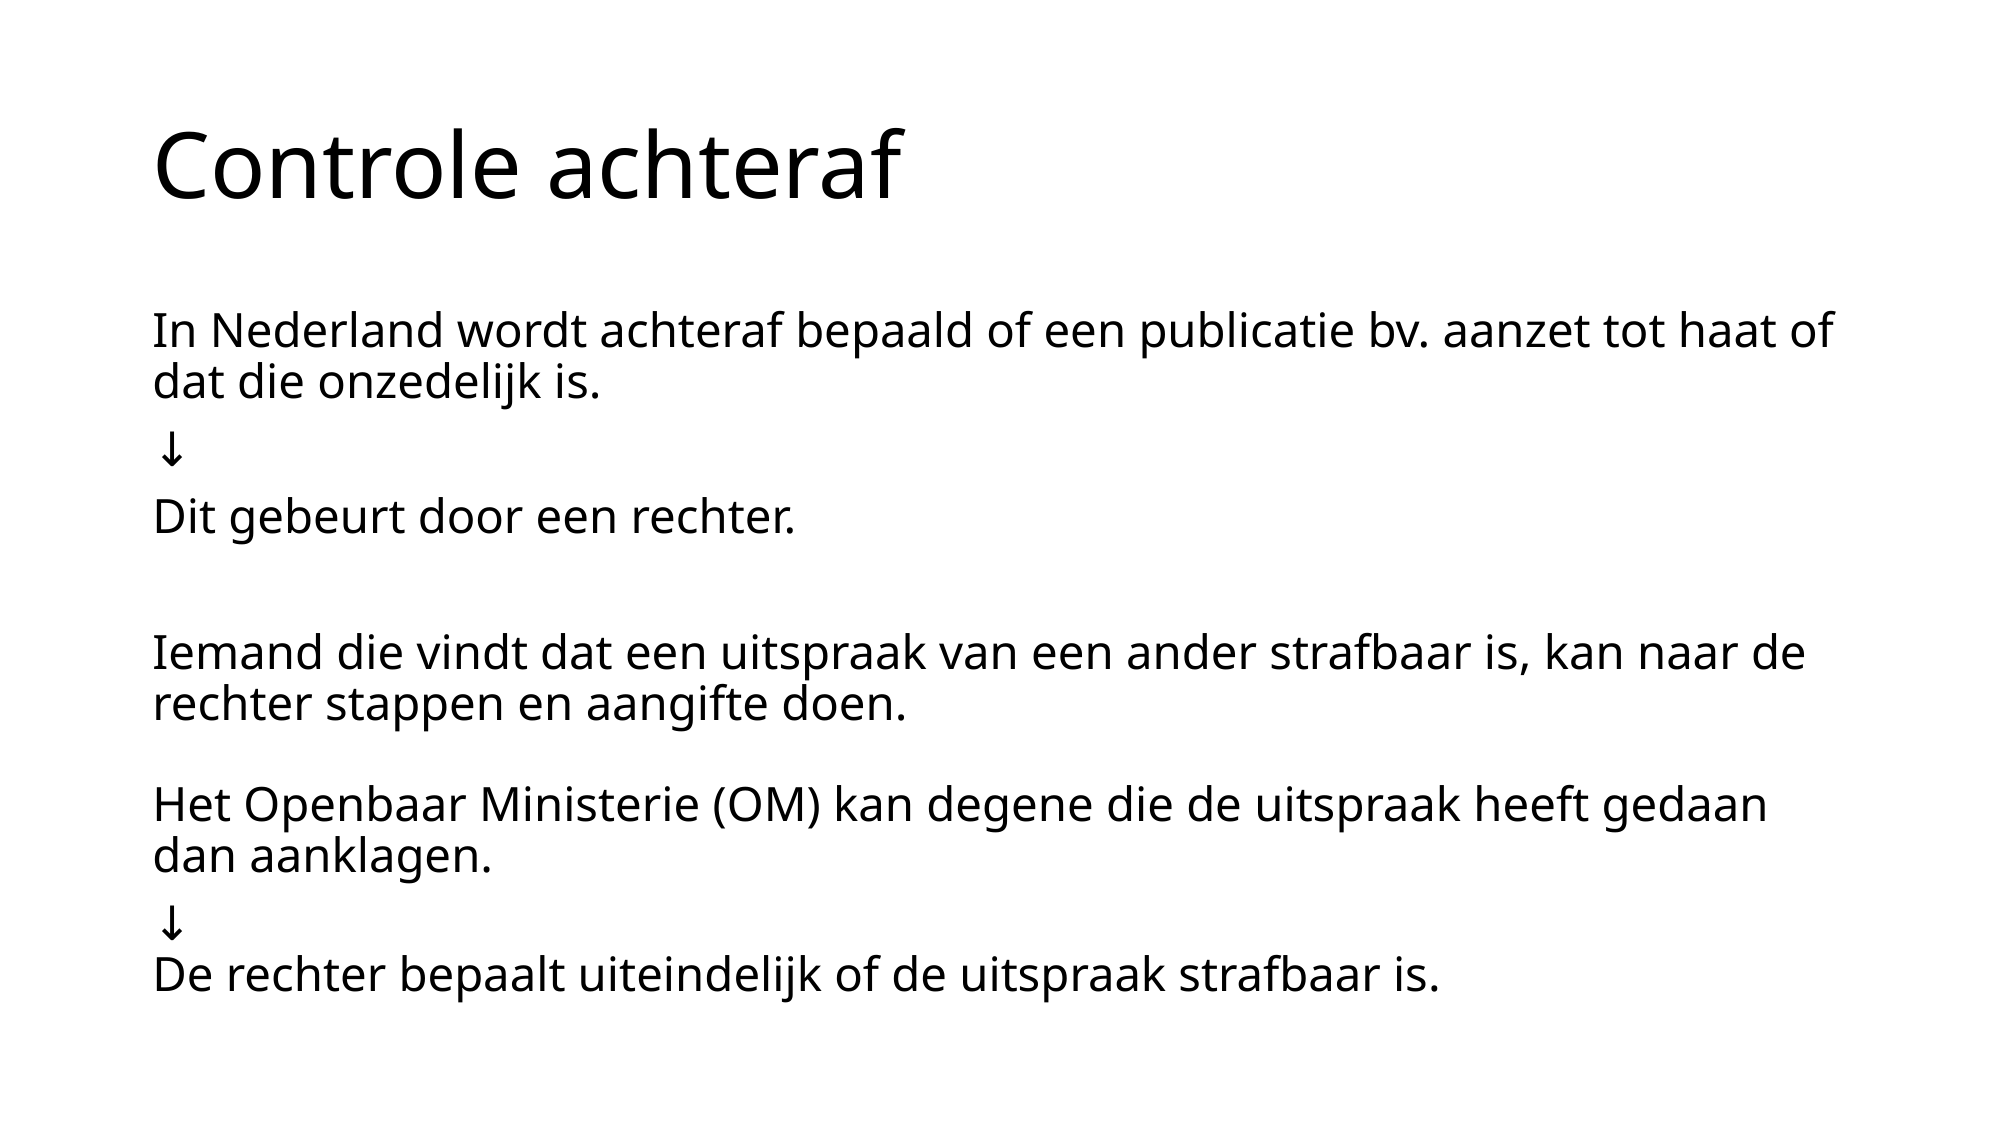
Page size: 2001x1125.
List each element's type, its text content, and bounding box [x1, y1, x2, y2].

title Controle achteraf [137, 59, 1863, 278]
list In Nederland wordt achteraf bepaald of een publicatie bv. aanzet tot haat of dat die onzedelijk is. ↓ Dit gebeurt door een rechter. Iemand die vindt dat een uitspraak van een ander strafbaar is, kan naar de rechter stappen en aangifte doen. Het Openbaar Ministerie (OM) kan degene die de uitspraak heeft gedaan dan aanklagen. ↓ De rechter bepaalt uiteindelijk of de uitspraak strafbaar is. [137, 299, 1863, 1014]
